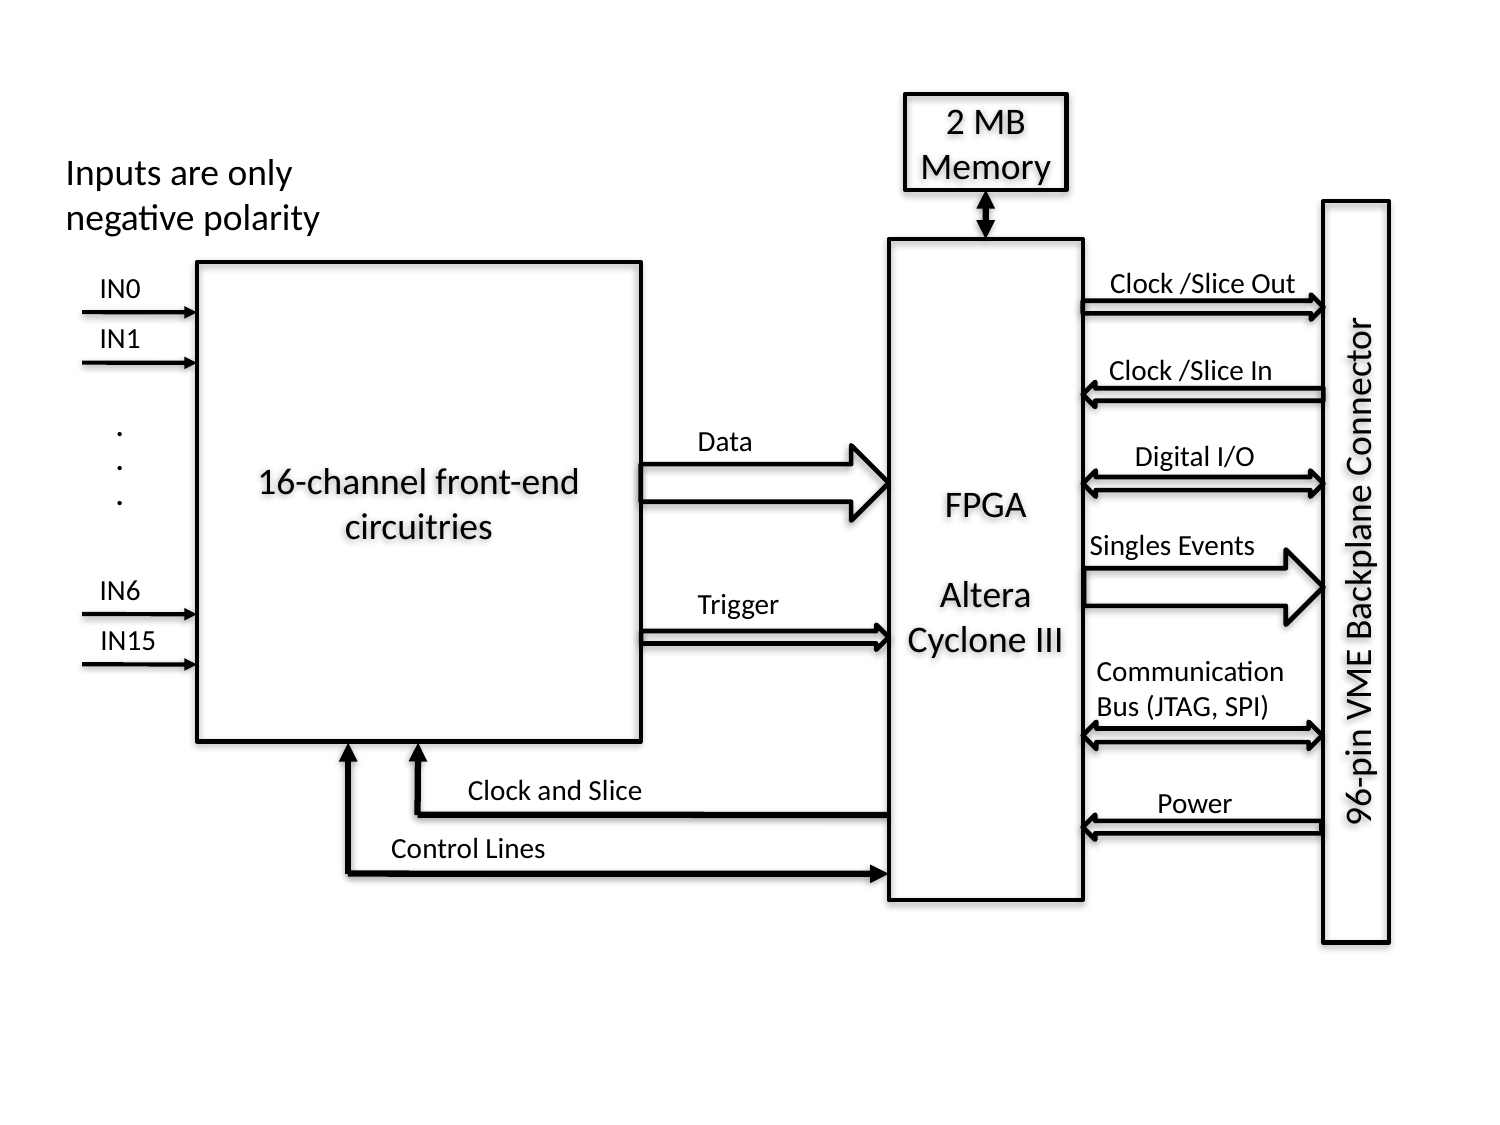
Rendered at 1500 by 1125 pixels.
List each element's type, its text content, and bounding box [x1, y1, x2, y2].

text_box [1082, 813, 1323, 841]
text_box Clock and Slice [453, 764, 710, 813]
text_box Control Lines [376, 822, 609, 871]
text_box FPGA Altera Cyclone III [888, 238, 1083, 901]
text_box [1082, 469, 1324, 498]
text_box Clock /Slice Out [1095, 256, 1311, 307]
text_box IN6 [84, 563, 156, 613]
text_box . . . [101, 399, 139, 519]
text_box IN15 [85, 623, 172, 663]
text_box IN0 [84, 261, 156, 311]
text_box [1082, 293, 1324, 321]
text_box [1082, 730, 1323, 750]
text_box [640, 444, 890, 522]
text_box Power [1142, 776, 1248, 827]
text_box 16-channel front-end circuitries [196, 261, 642, 742]
text_box 96-pin VME Backplane Connector [1323, 200, 1389, 943]
text_box 2 MB Memory [904, 93, 1067, 191]
text_box Data [683, 415, 816, 466]
text_box Trigger [683, 578, 816, 628]
text_box Communication Bus (JTAG, SPI) [1081, 645, 1331, 730]
text_box Singles Events [1074, 518, 1299, 569]
text_box [1083, 561, 1324, 626]
text_box [640, 624, 890, 651]
text_box IN1 [84, 320, 156, 361]
text_box Inputs are only negative polarity [50, 140, 366, 245]
text_box Digital I/O [1120, 429, 1270, 480]
text_box Clock /Slice In [1094, 343, 1288, 394]
text_box [1082, 382, 1325, 408]
